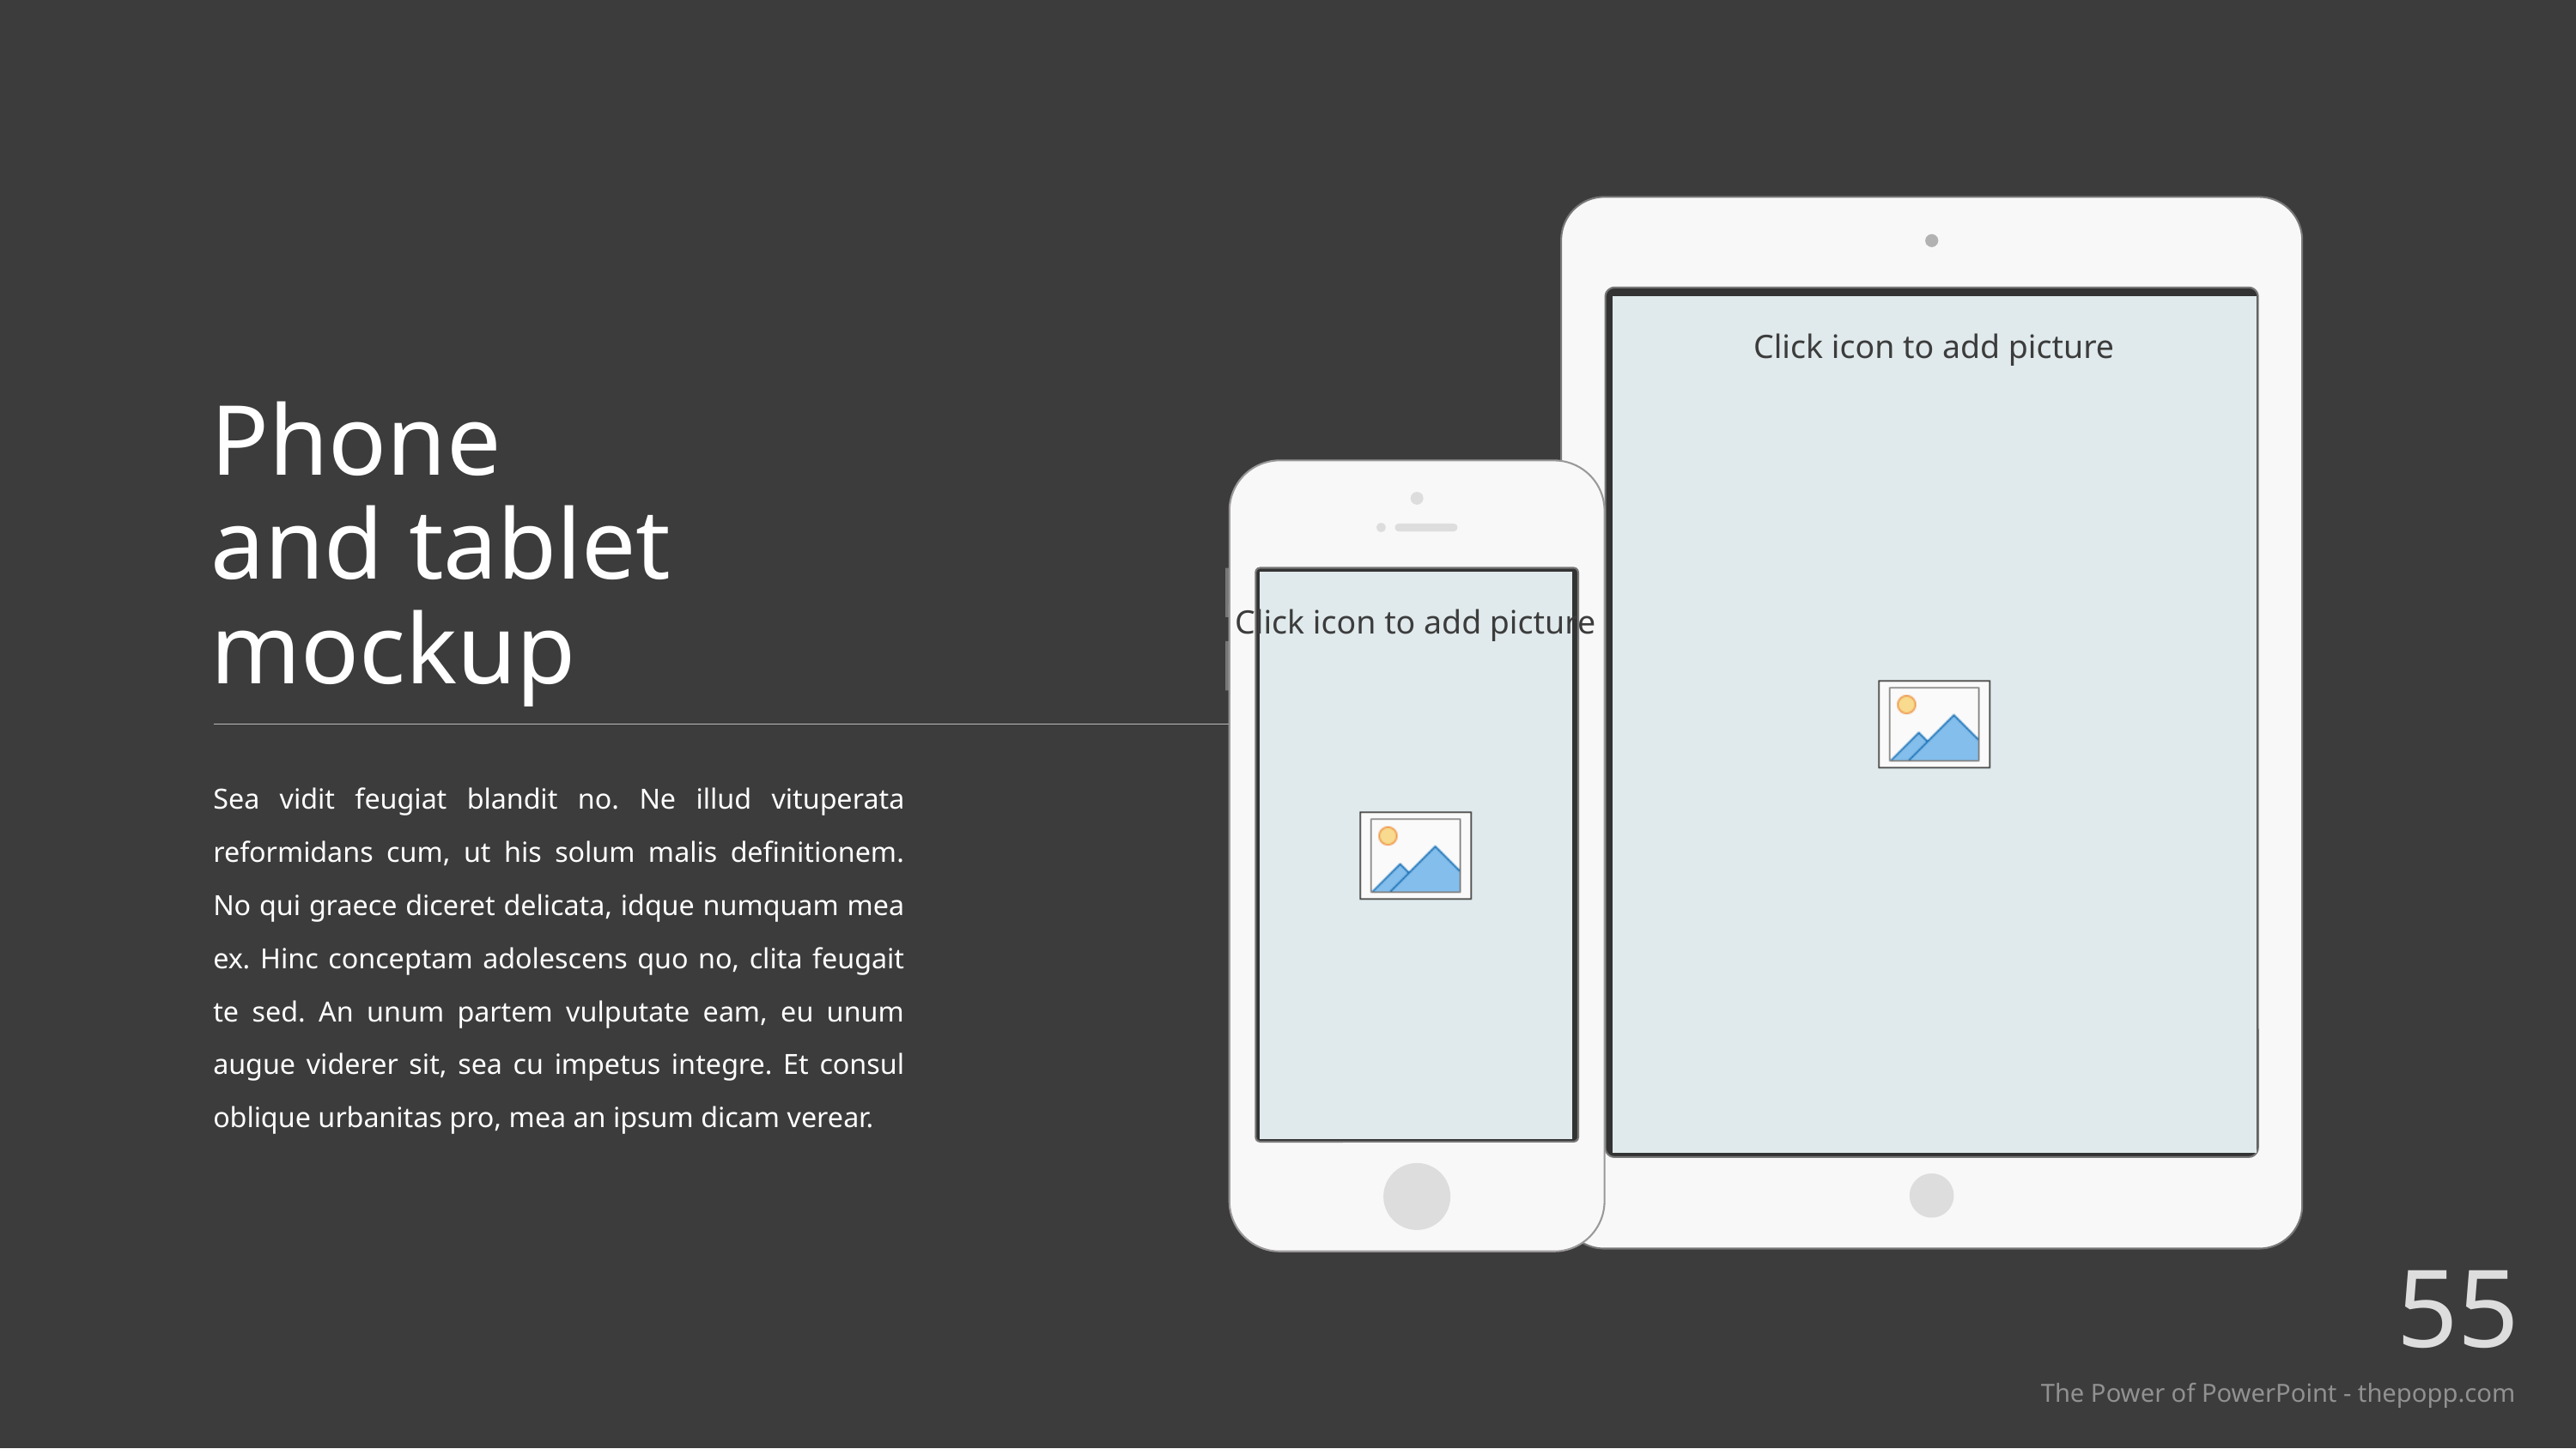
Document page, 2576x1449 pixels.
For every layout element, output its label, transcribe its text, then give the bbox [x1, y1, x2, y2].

picture [1259, 572, 1572, 1140]
footer The Power of PowerPoint - thepopp.com [1573, 1354, 2529, 1432]
picture [1612, 296, 2257, 1154]
slide_number 55 [2360, 1250, 2532, 1393]
title Phone and tablet mockup [197, 197, 918, 711]
list Sea vidit feugiat blandit no. Ne illud vituperata reformidans cum, ut his solum malis definitionem. No qui graece diceret delicata, idque numquam mea ex. Hinc conceptam adolescens quo no, clita feugait te sed. An unum partem vulputate eam, eu unum augue viderer sit, sea cu impetus integre. Et consul oblique urbanitas pro, mea an ipsum dicam verear. [200, 755, 918, 1181]
